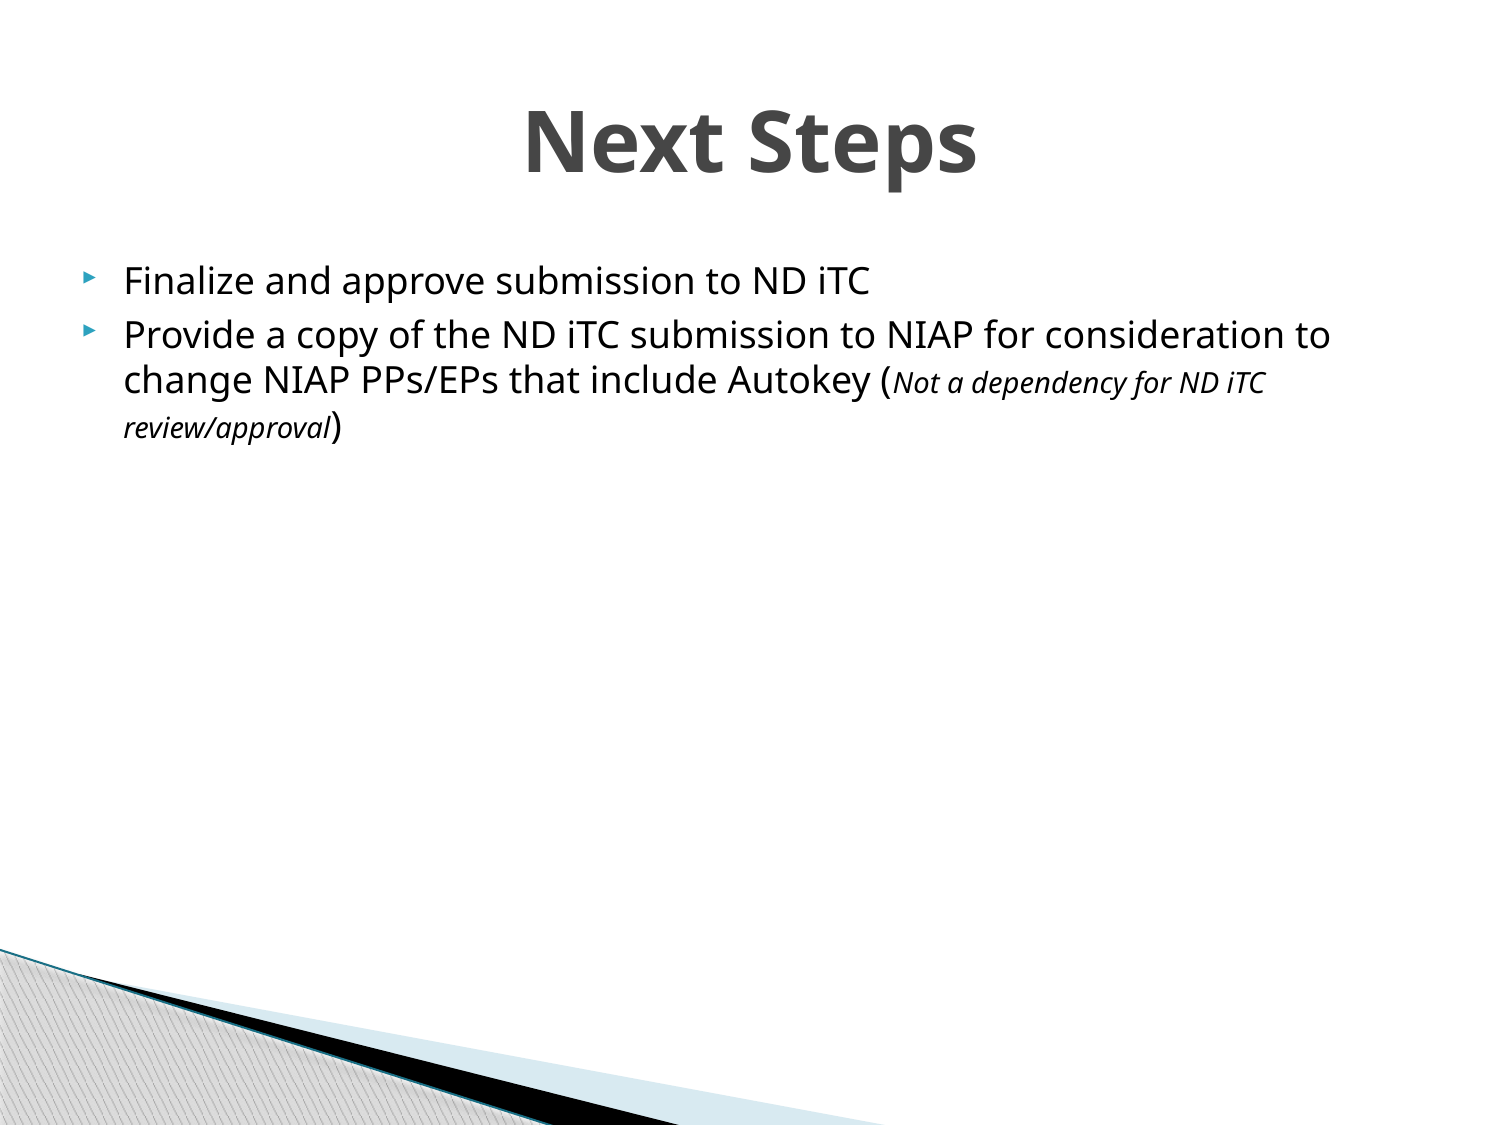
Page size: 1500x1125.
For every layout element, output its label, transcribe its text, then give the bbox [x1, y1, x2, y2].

title Next Steps [75, 45, 1425, 233]
list Finalize and approve submission to ND iTC Provide a copy of the ND iTC submission to NIAP for consideration to change NIAP PPs/EPs that include Autokey (Not a dependency for ND iTC review/approval) [48, 249, 1452, 972]
